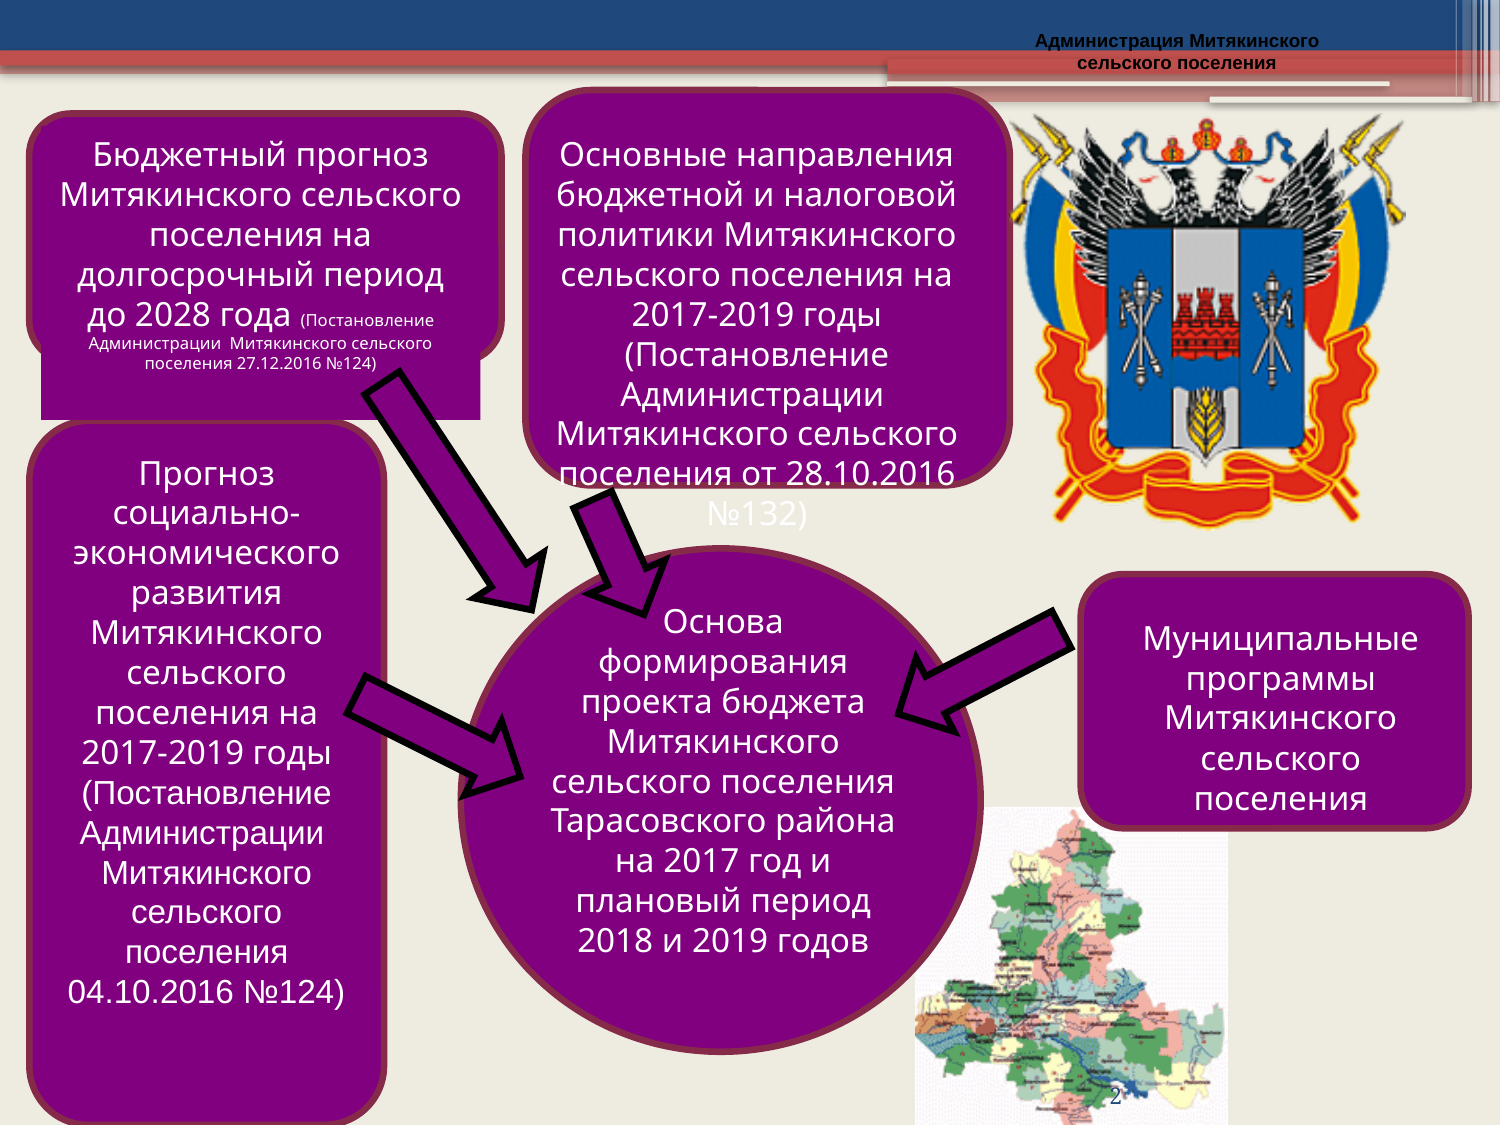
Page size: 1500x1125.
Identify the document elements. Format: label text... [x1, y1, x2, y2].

text_box Основные направления бюджетной и налоговой политики Митякинского сельского поселения на 2017-2019 годы (Постановление Администрации Митякинского сельского поселения от 28.10.2016 №132) [504, 125, 1007, 539]
text_box [573, 491, 666, 615]
text_box [913, 705, 981, 806]
text_box [364, 371, 544, 611]
text_box [1080, 574, 1469, 823]
text_box [643, 548, 867, 592]
text_box [460, 625, 908, 1052]
picture [1009, 113, 1406, 531]
text_box Бюджетный прогноз Митякинского сельского поселения на долгосрочный период до 2028 года (Постановление Администрации Митякинского сельского поселения 27.12.2016 №124) [41, 125, 481, 420]
picture [915, 807, 1229, 1125]
text_box Основа формирования проекта бюджета Митякинского сельского поселения Тарасовского района на 2017 год и плановый период 2018 и 2019 годов [534, 592, 913, 967]
text_box [898, 610, 1072, 732]
text_box [574, 575, 607, 592]
text_box [29, 420, 385, 1125]
text_box Муниципальные программы Митякинского сельского поселения [1114, 609, 1447, 824]
text_box [1233, 824, 1445, 829]
text_box Администрация Митякинского сельского поселения [943, 21, 1411, 82]
text_box [533, 90, 1002, 125]
text_box [29, 113, 502, 357]
text_box [913, 630, 942, 675]
text_box Прогноз социально- экономического развития Митякинского сельского поселения на 2017-2019 годы (Постановление Администрации Митякинского сельского поселения 04.10.2016 №124) [41, 444, 373, 1058]
text_box [346, 676, 521, 796]
